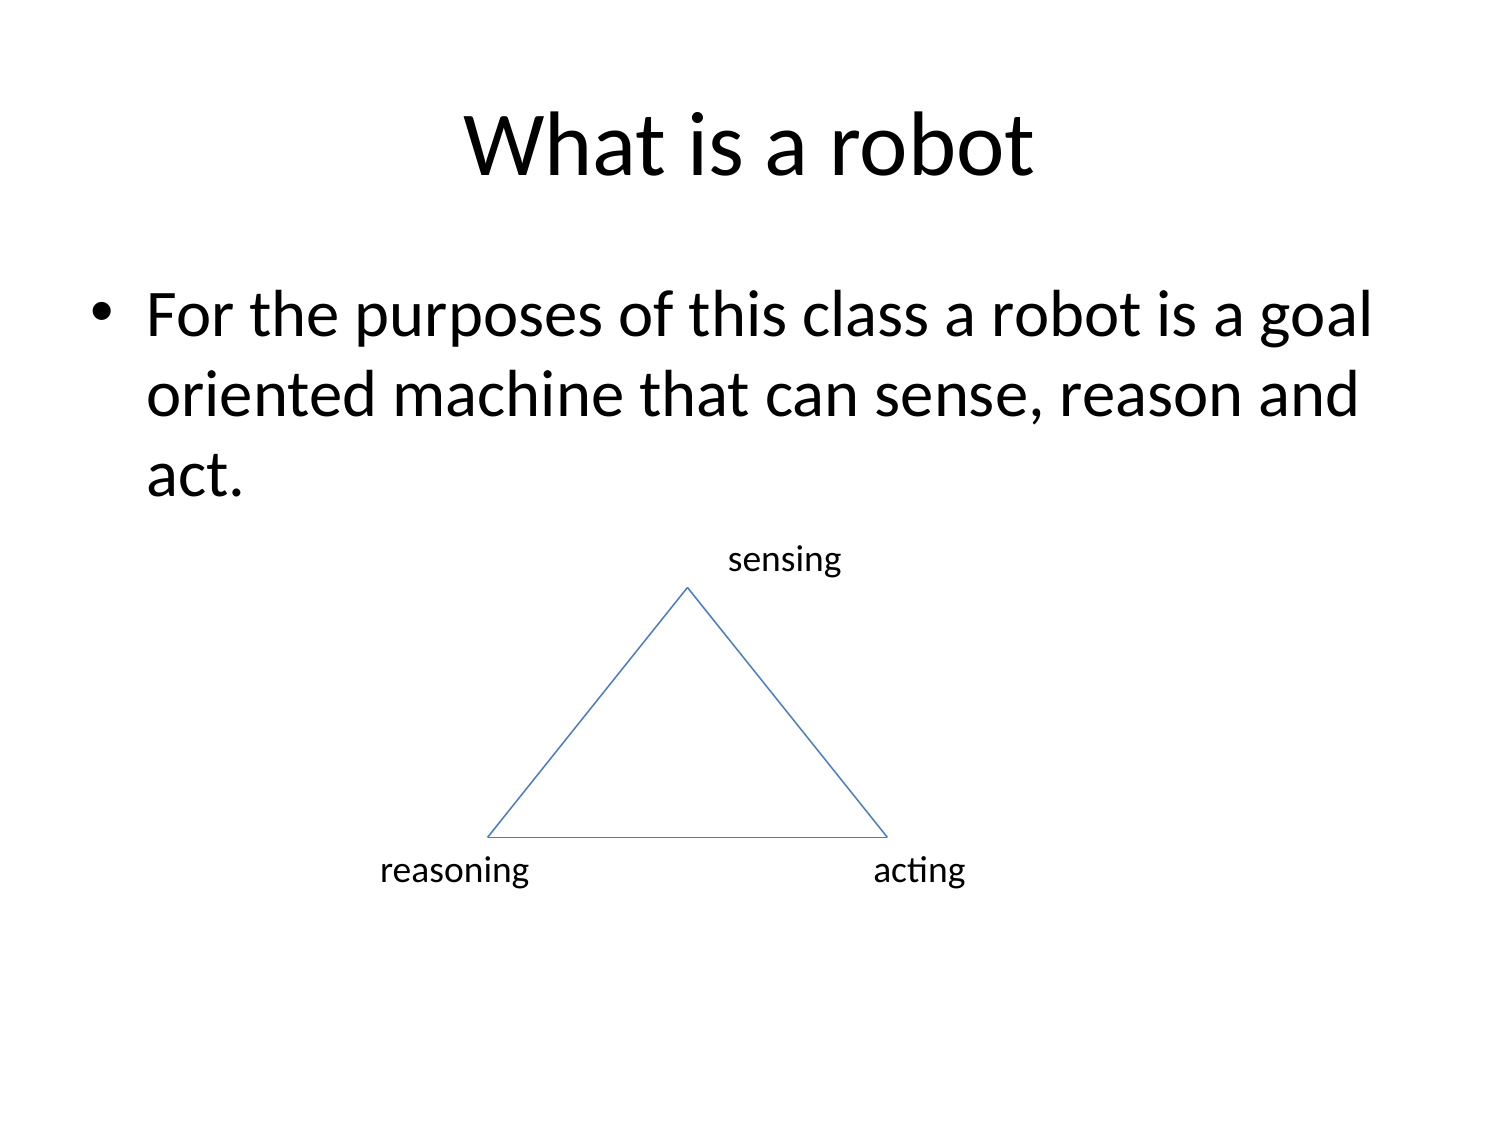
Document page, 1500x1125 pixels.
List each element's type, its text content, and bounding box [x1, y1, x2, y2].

text_box acting [858, 837, 981, 898]
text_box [487, 587, 685, 837]
text_box reasoning [365, 837, 545, 898]
text_box sensing [713, 526, 857, 585]
title What is a robot [75, 45, 1425, 233]
list For the purposes of this class a robot is a goal oriented machine that can sense, reason and act. [75, 262, 1425, 1005]
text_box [687, 587, 888, 837]
